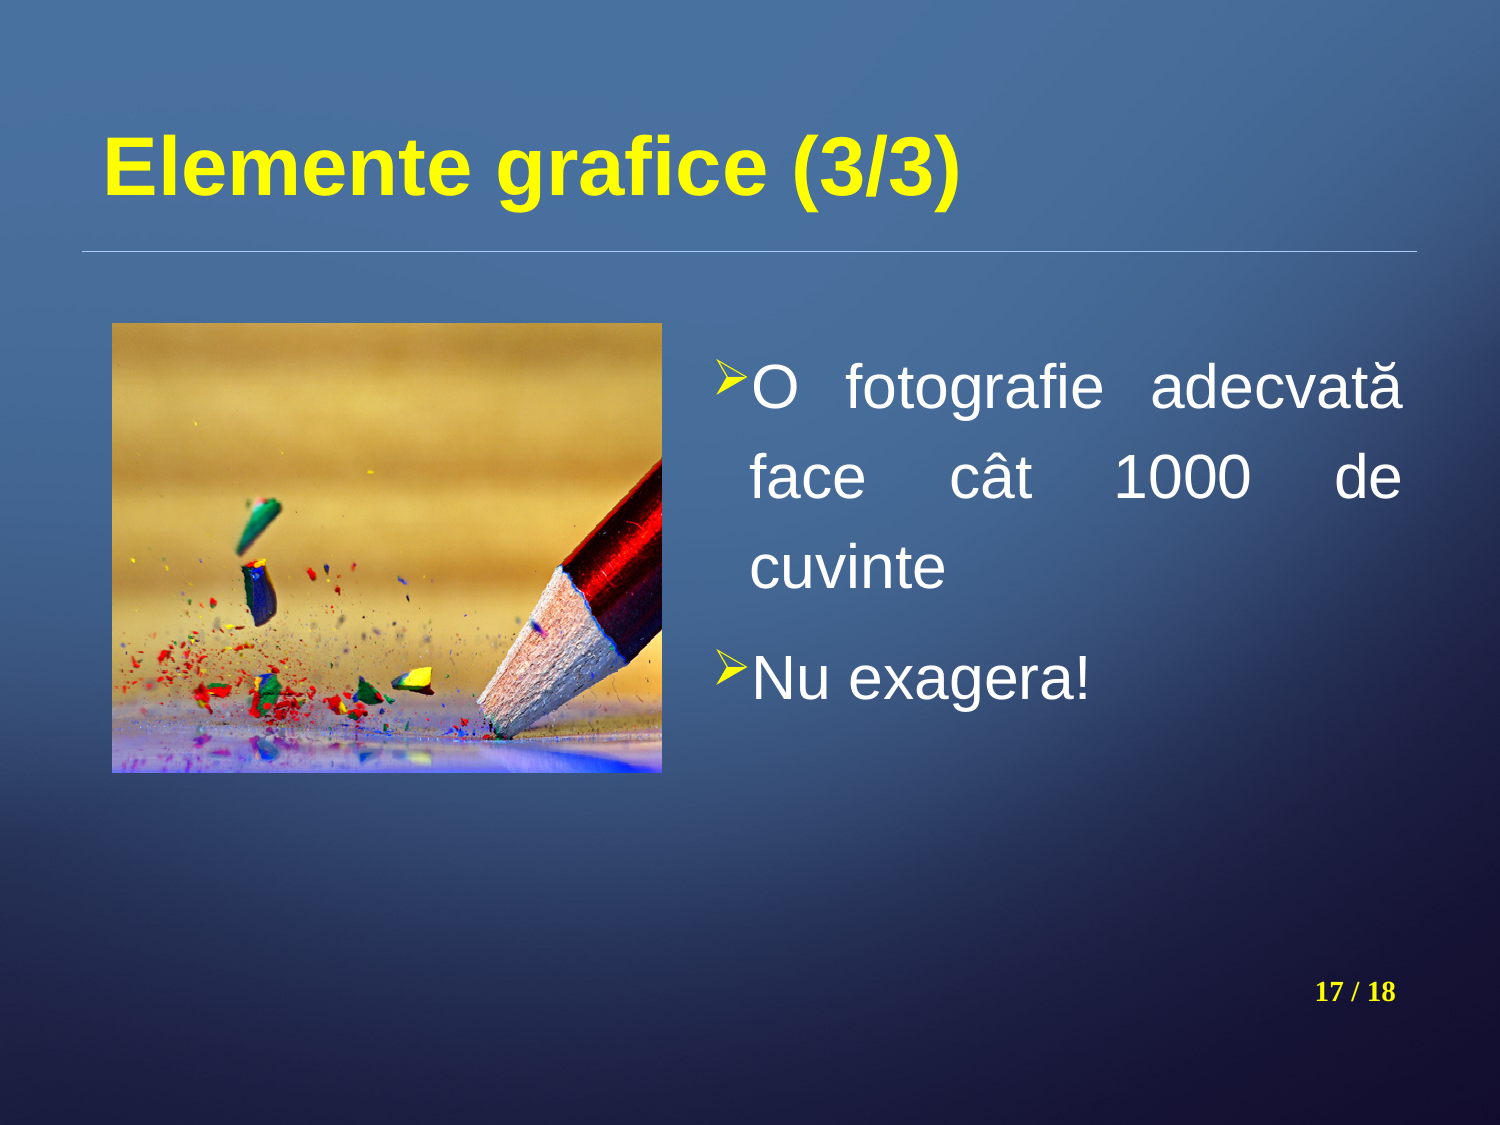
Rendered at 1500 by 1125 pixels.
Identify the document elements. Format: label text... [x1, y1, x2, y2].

list O fotografie adecvată face cât 1000 de cuvinte Nu exagera! [697, 323, 1420, 999]
slide_number 17 / 18 [1264, 959, 1447, 1025]
title Elemente grafice (3/3) [87, 85, 1307, 250]
picture [0, 0, 1500, 1125]
